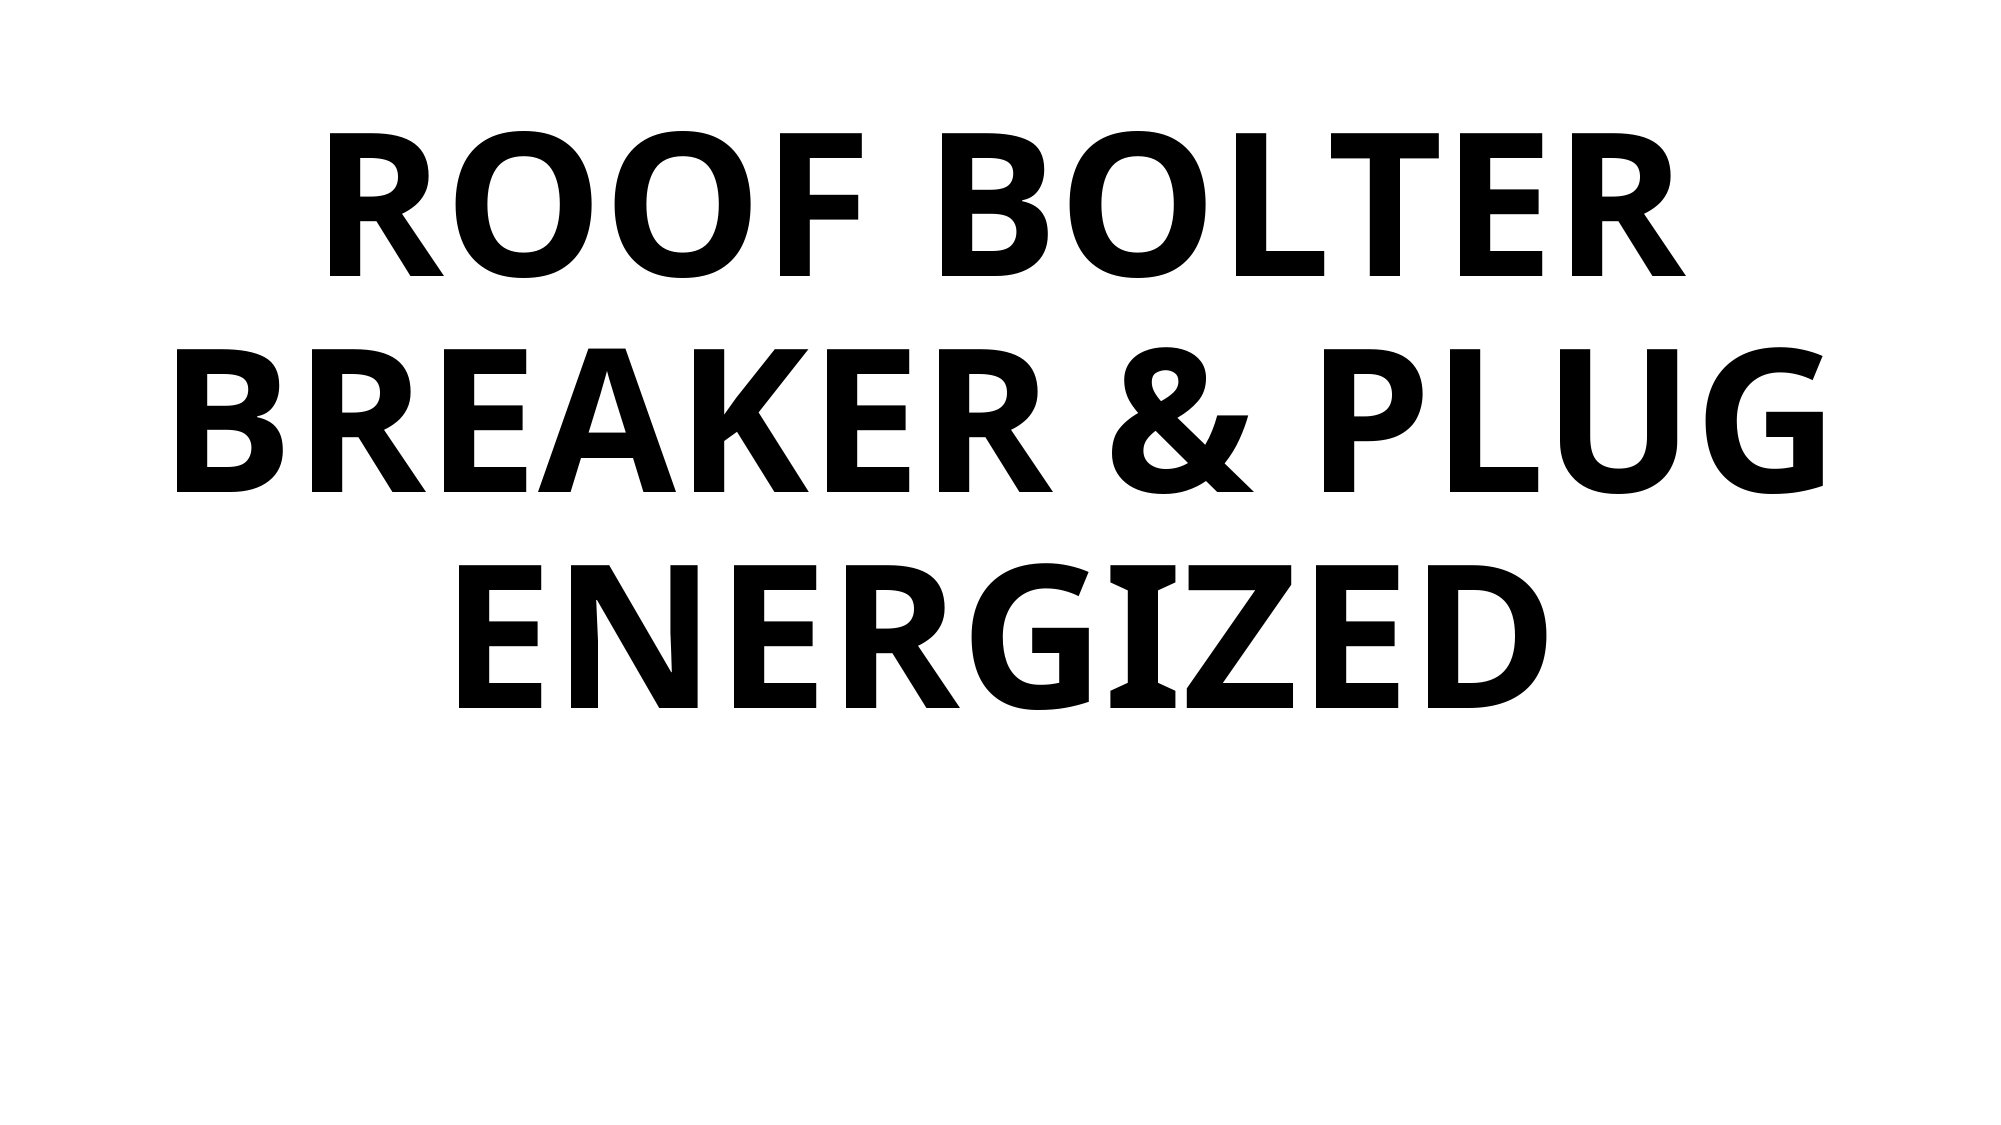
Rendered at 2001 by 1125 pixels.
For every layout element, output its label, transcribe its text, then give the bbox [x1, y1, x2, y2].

title ROOF BOLTER BREAKER & PLUG ENERGIZED [137, 59, 1863, 1037]
